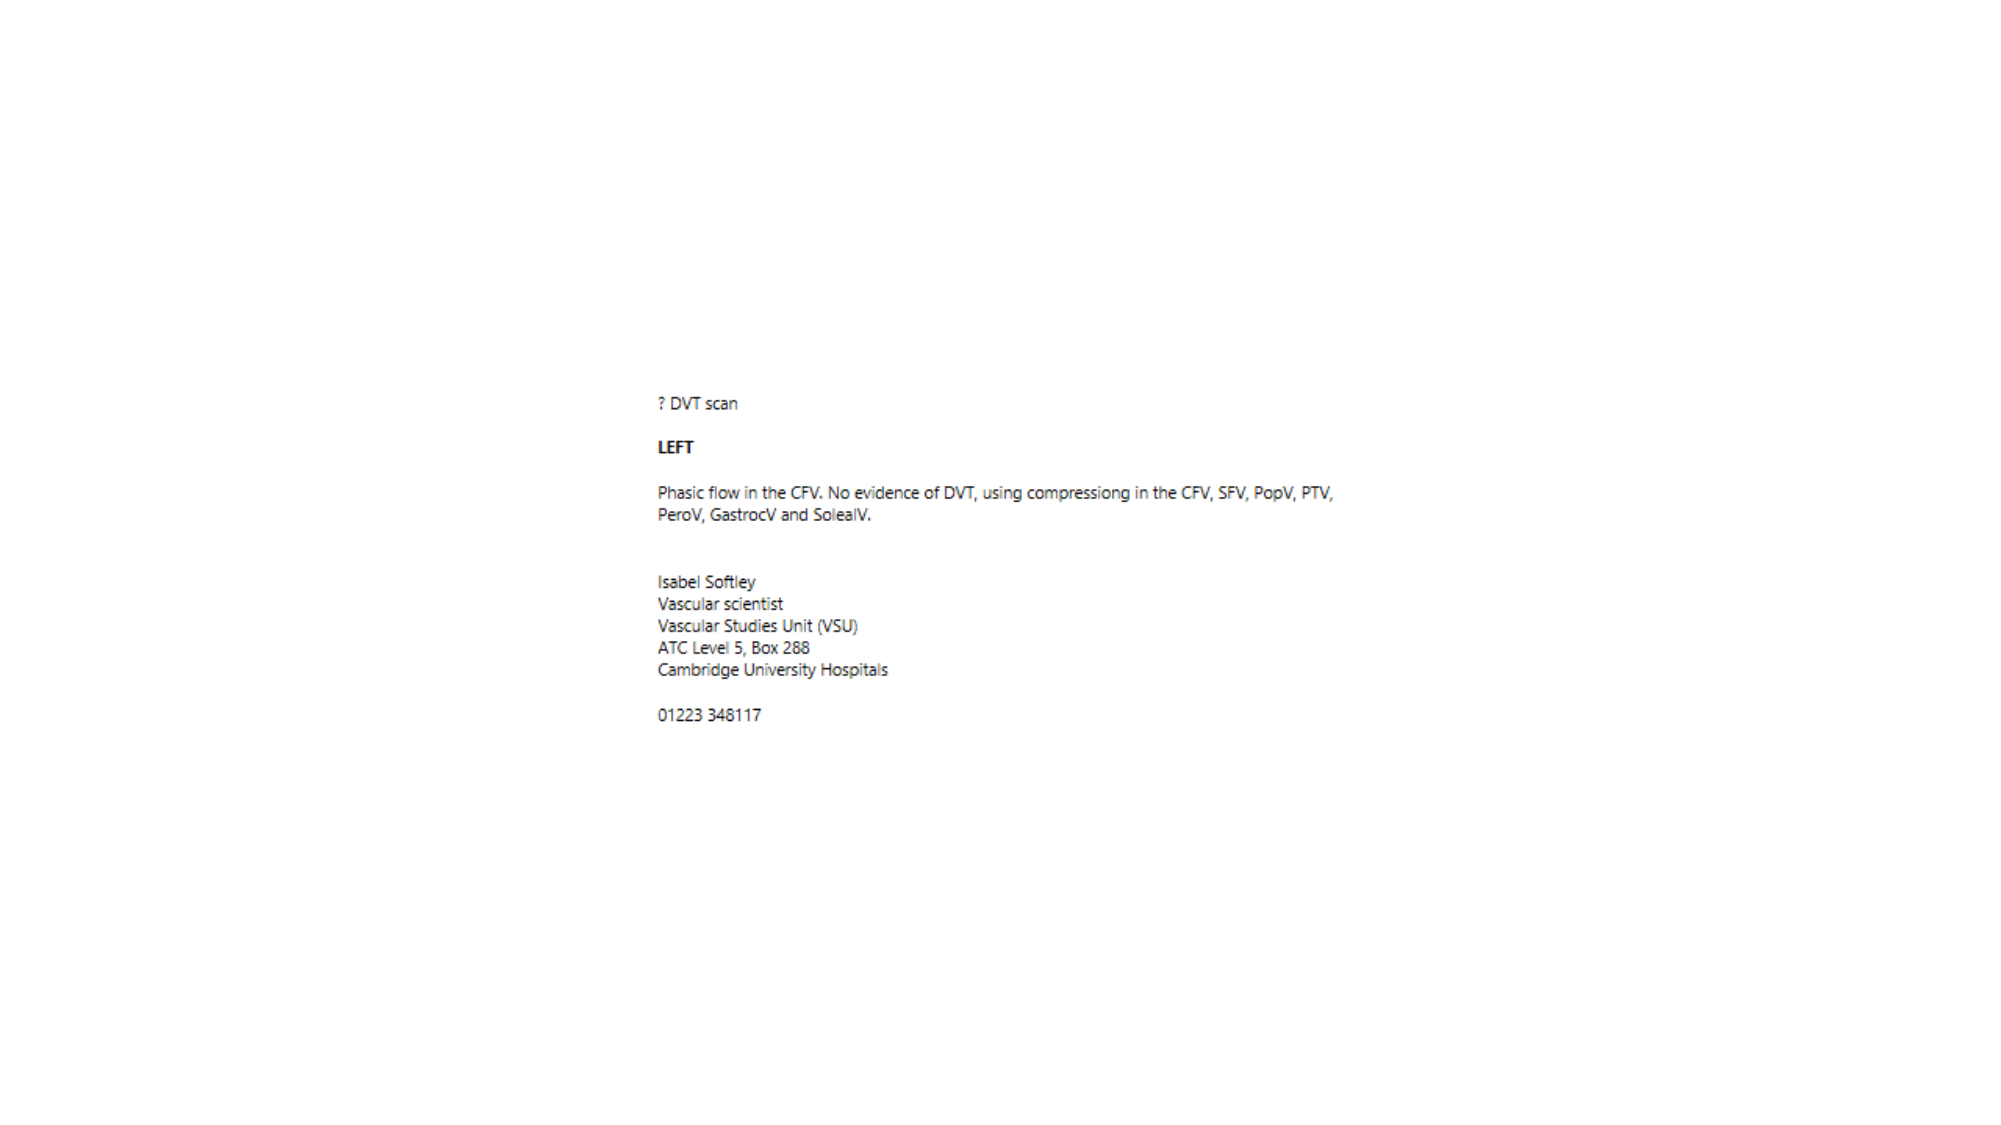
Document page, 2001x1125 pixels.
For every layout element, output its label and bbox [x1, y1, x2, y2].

picture [656, 391, 1344, 734]
